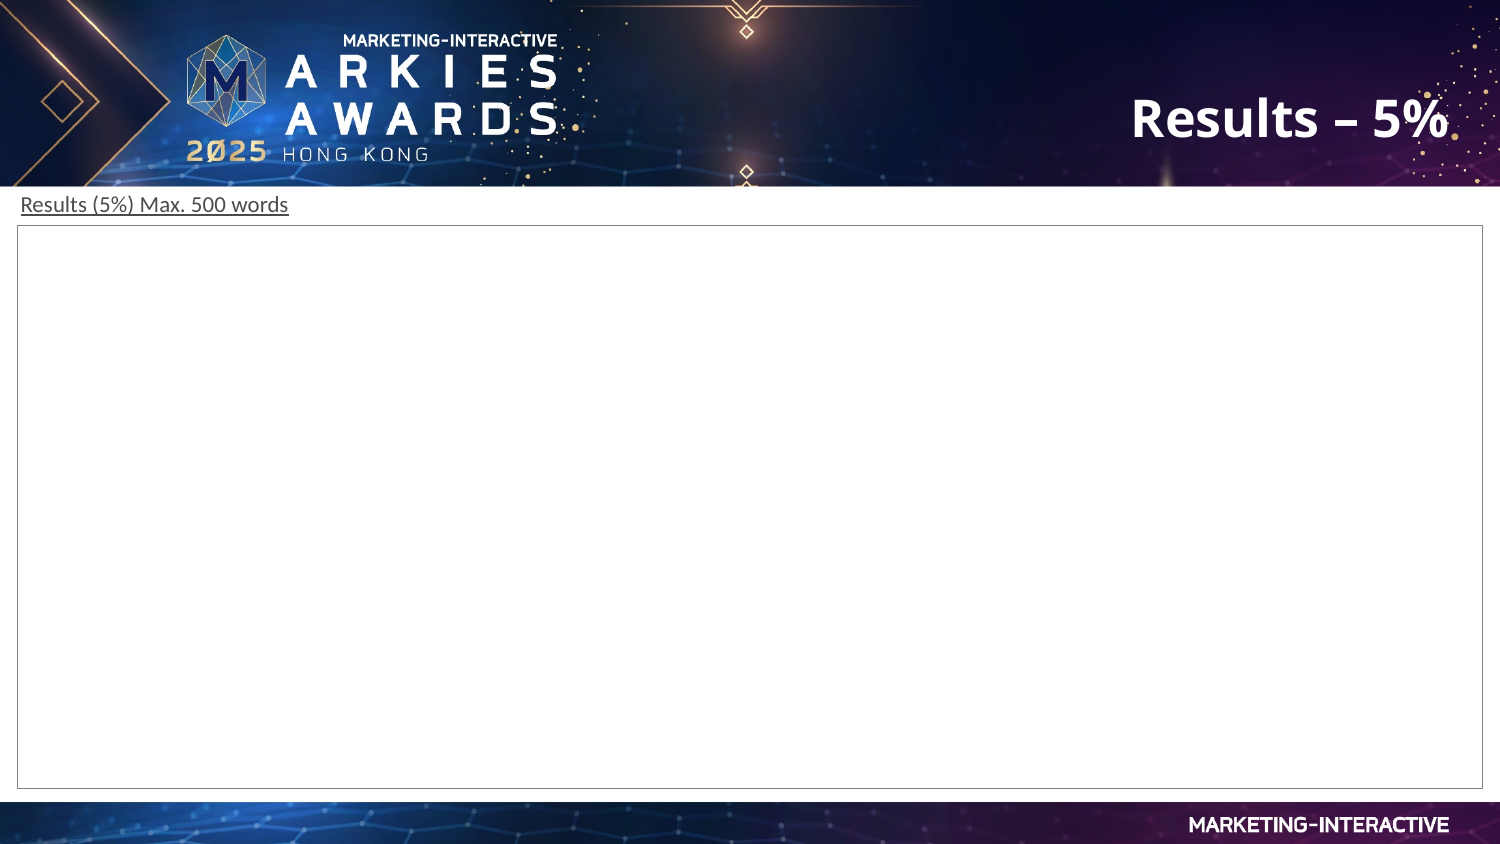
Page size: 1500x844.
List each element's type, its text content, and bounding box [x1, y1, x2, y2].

text_box Results (5%) Max. 500 words [5, 182, 916, 225]
picture [0, 0, 1500, 844]
table_header [18, 226, 1482, 788]
text_box Results – 5% [1116, 73, 1500, 160]
